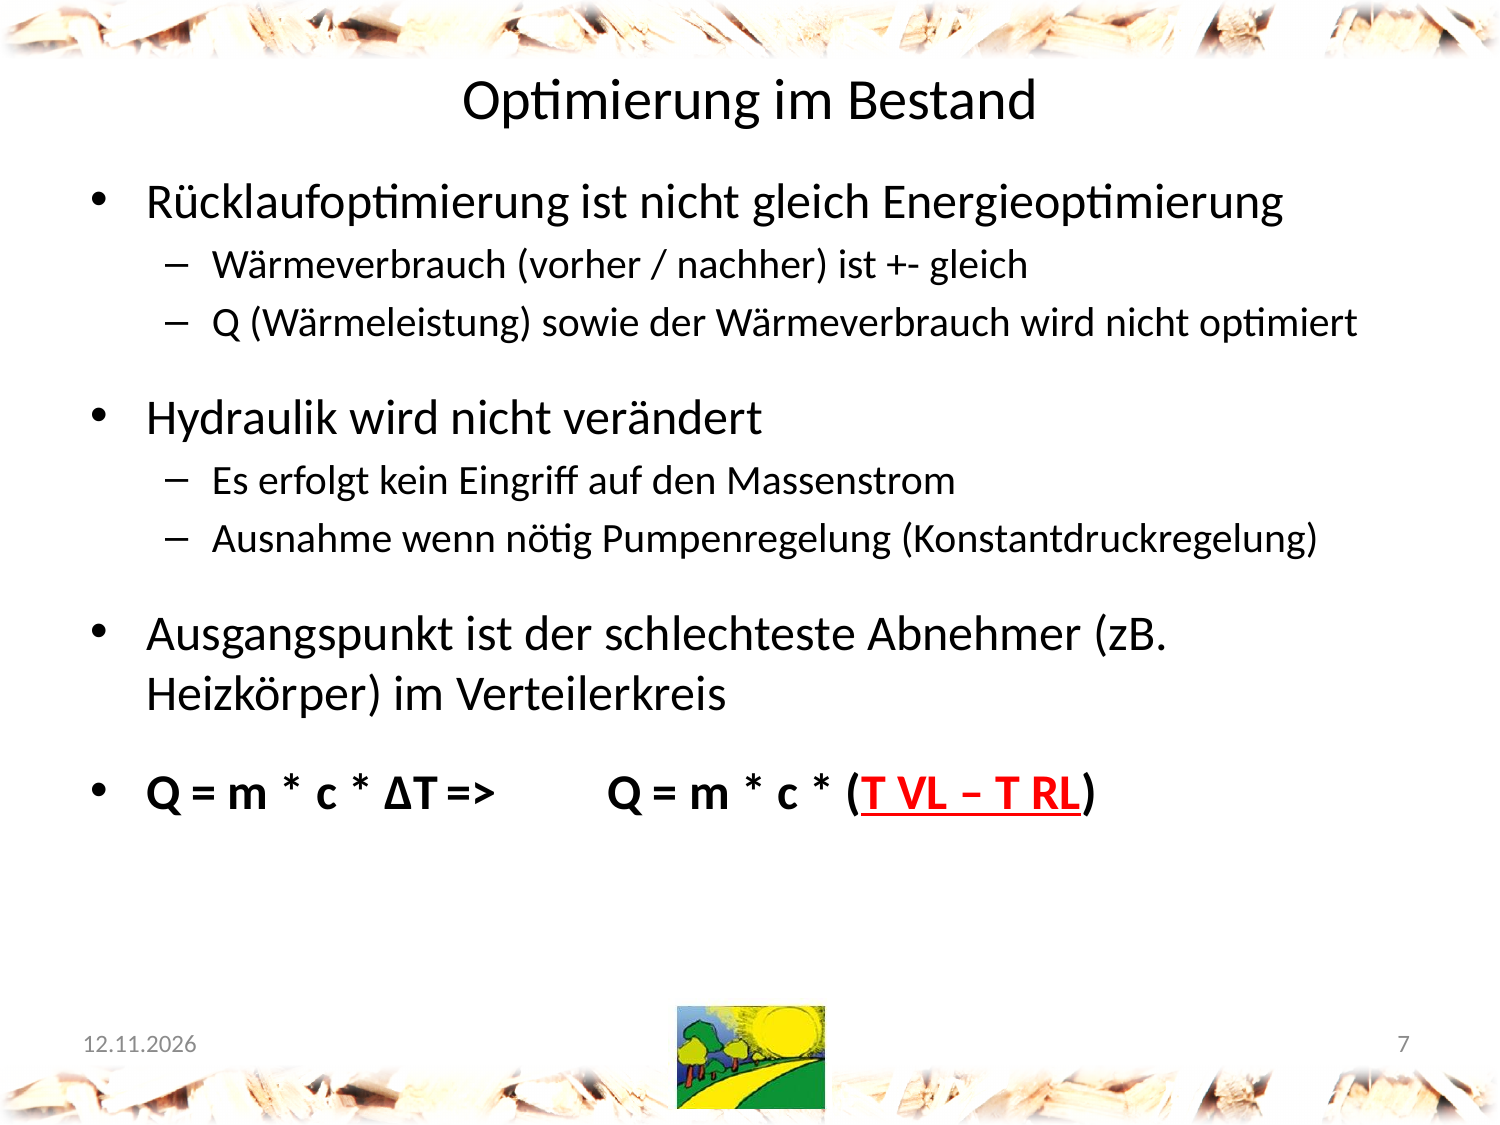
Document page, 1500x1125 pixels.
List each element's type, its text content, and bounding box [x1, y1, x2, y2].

slide_number 7 [1074, 1012, 1425, 1073]
title Optimierung im Bestand [75, 42, 1425, 150]
list Rücklaufoptimierung ist nicht gleich Energieoptimierung Wärmeverbrauch (vorher / nachher) ist +- gleich Q (Wärmeleistung) sowie der Wärmeverbrauch wird nicht optimiert Hydraulik wird nicht verändert Es erfolgt kein Eingriff auf den Massenstrom Ausnahme wenn nötig Pumpenregelung (Konstantdruckregelung) Ausgangspunkt ist der schlechteste Abnehmer (zB. Heizkörper) im Verteilerkreis Q = m * c * ΔT => Q = m * c * (T VL – T RL) [75, 160, 1425, 1000]
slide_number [26, 23, 1476, 36]
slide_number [67, 1012, 418, 1073]
picture [31, 1000, 1466, 1109]
